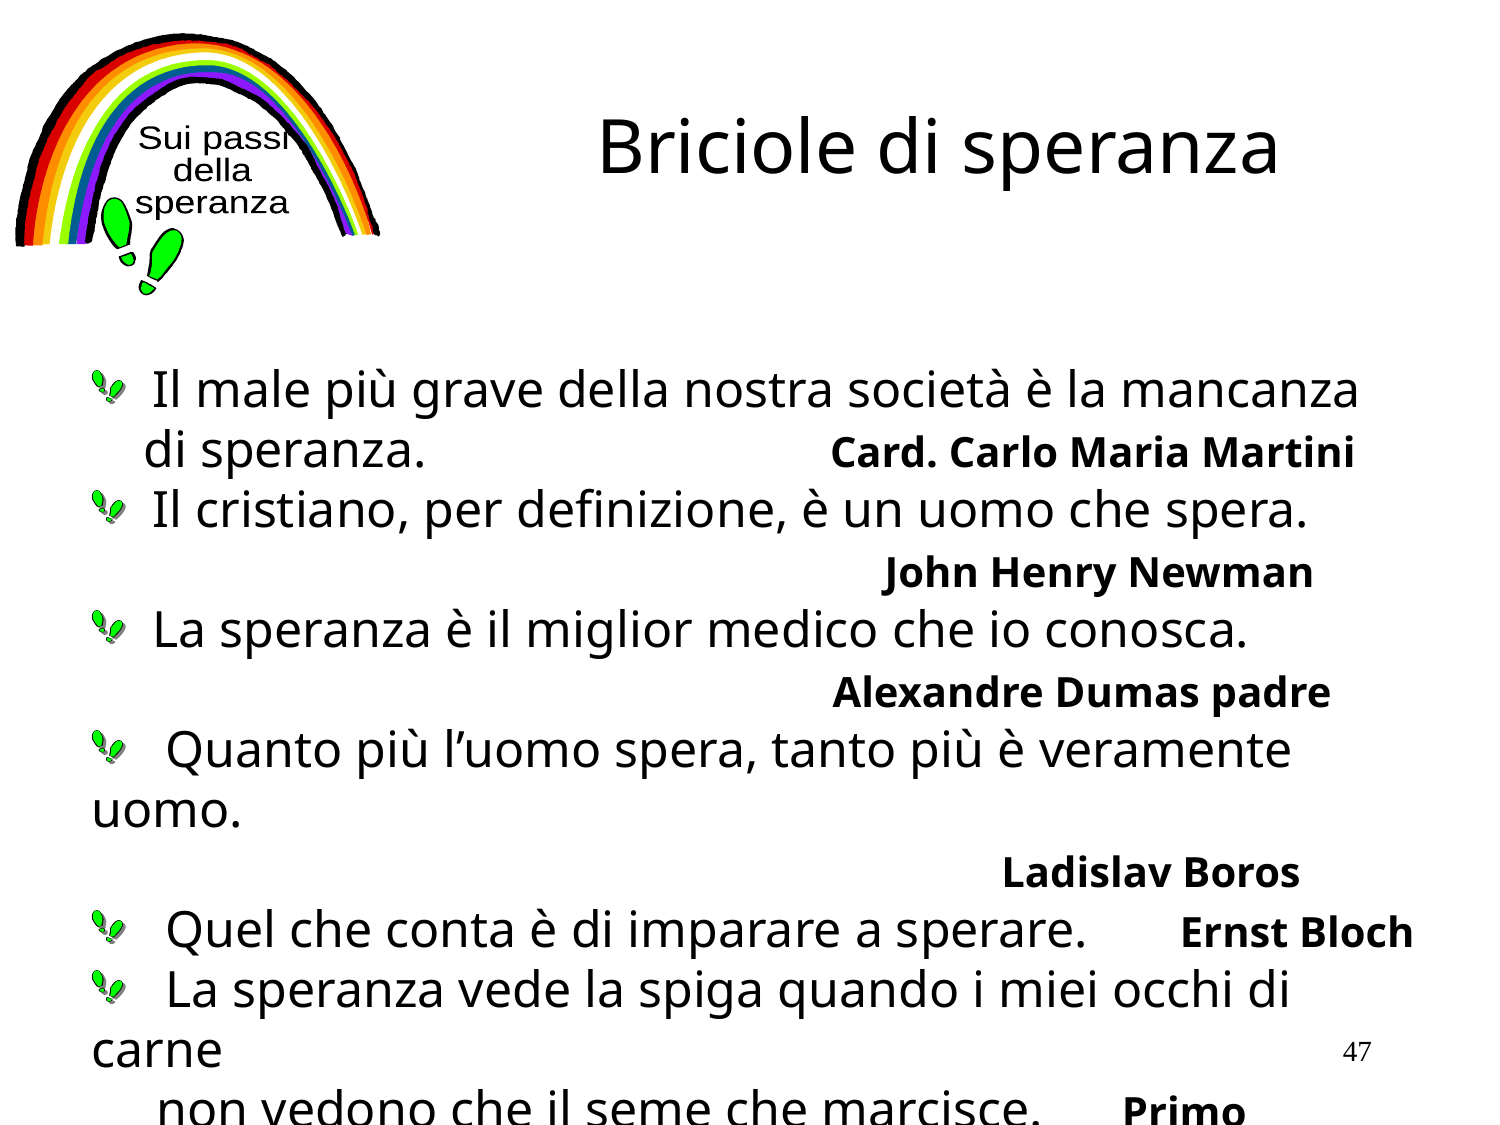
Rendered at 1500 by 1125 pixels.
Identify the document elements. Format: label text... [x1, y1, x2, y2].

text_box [100, 196, 185, 297]
text_box Il male più grave della nostra società è la mancanza di speranza. Card. Carlo Maria Martini Il cristiano, per definizione, è un uomo che spera. John Henry Newman La speranza è il miglior medico che io conosca. Alexandre Dumas padre Quanto più l’uomo spera, tanto più è veramente uomo. Ladislav Boros Quel che conta è di imparare a sperare. Ernst Bloch La speranza vede la spiga quando i miei occhi di carne non vedono che il seme che marcisce. Primo Mazzolari [76, 349, 1447, 1125]
text_box Briciole di speranza [525, 91, 1353, 196]
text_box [11, 30, 385, 249]
